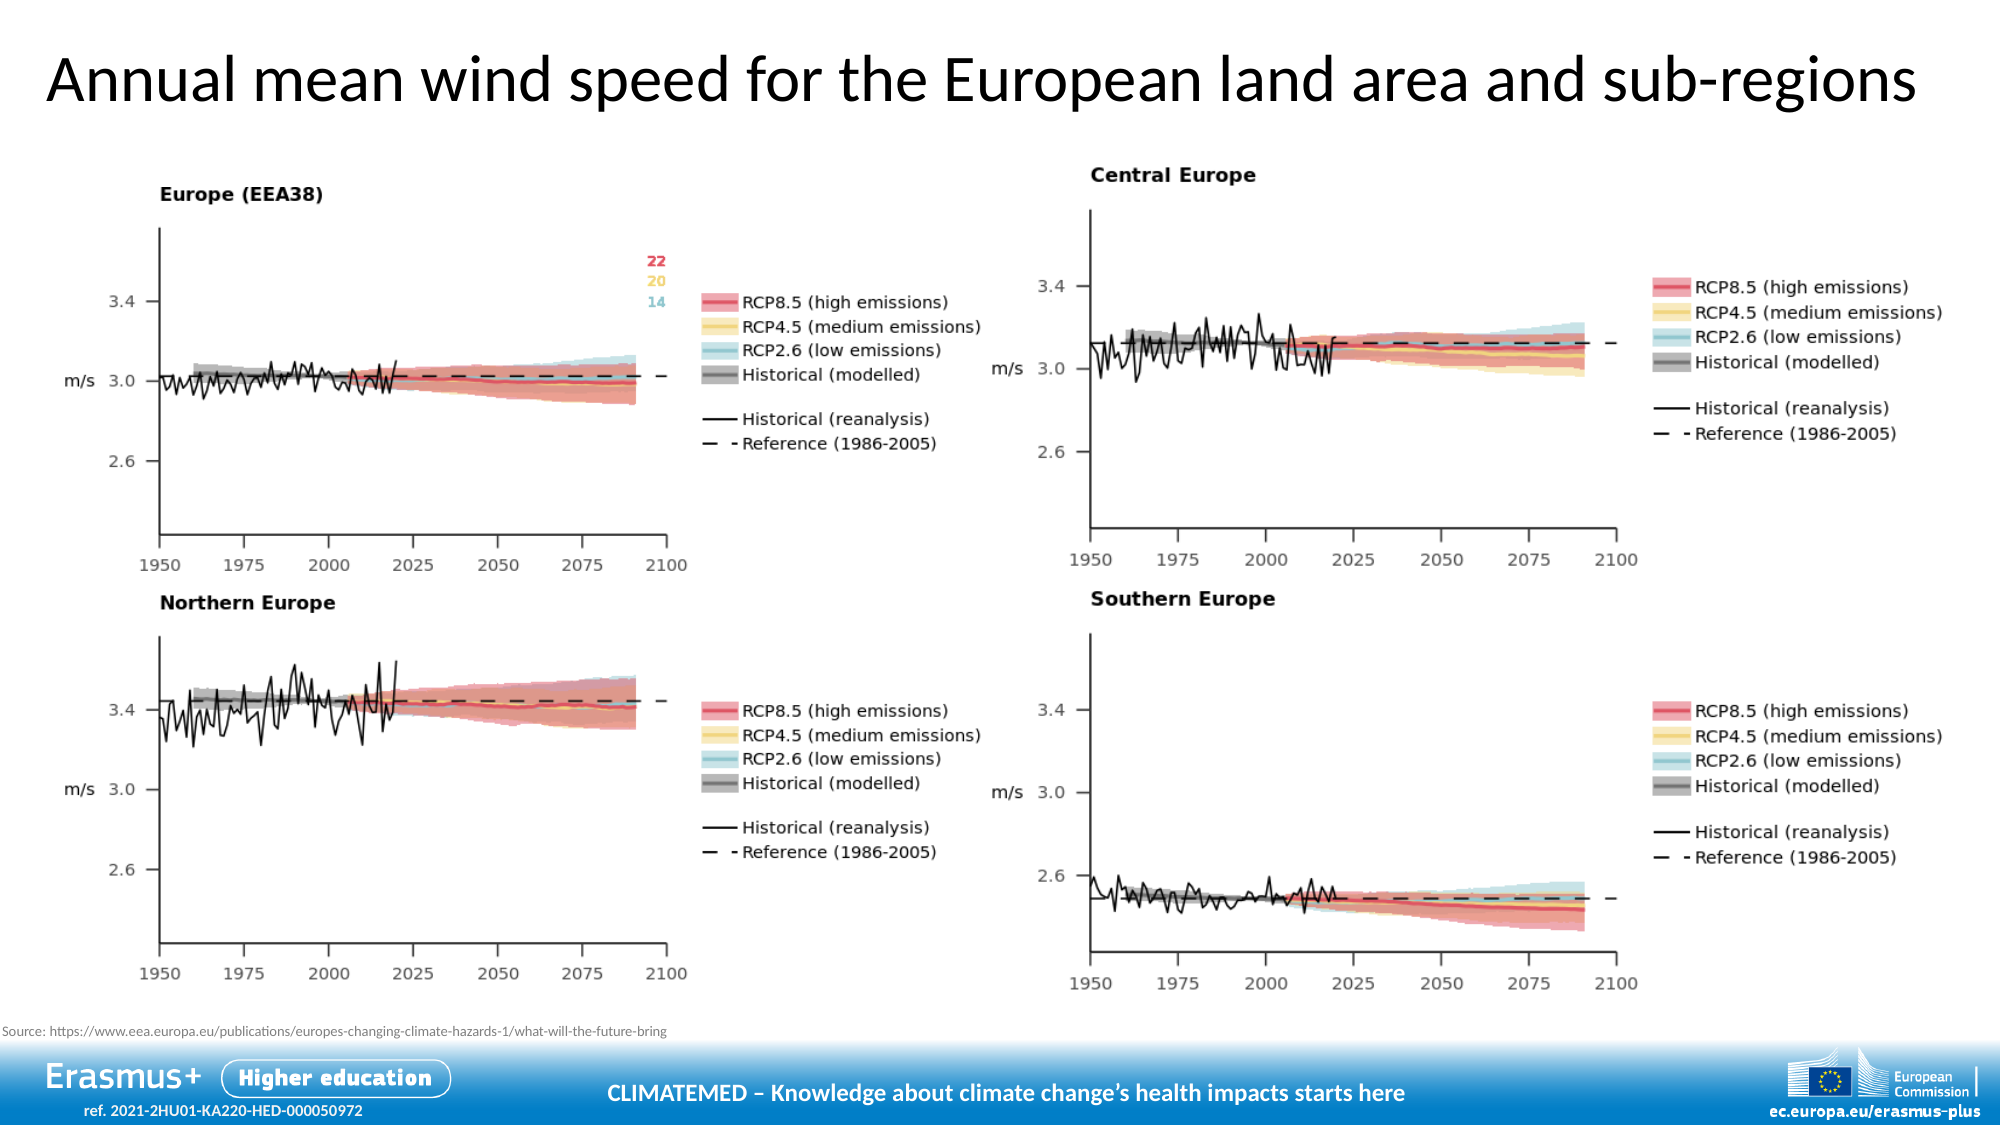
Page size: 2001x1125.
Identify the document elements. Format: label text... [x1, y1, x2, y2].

picture [0, 154, 2000, 1125]
text_box Source: https://www.eea.europa.eu/publications/europes-changing-climate-hazards-1/what-will-the-future-bring [0, 1014, 786, 1047]
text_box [56, 154, 984, 994]
title Annual mean wind speed for the European land area and sub-regions [31, 25, 1984, 135]
